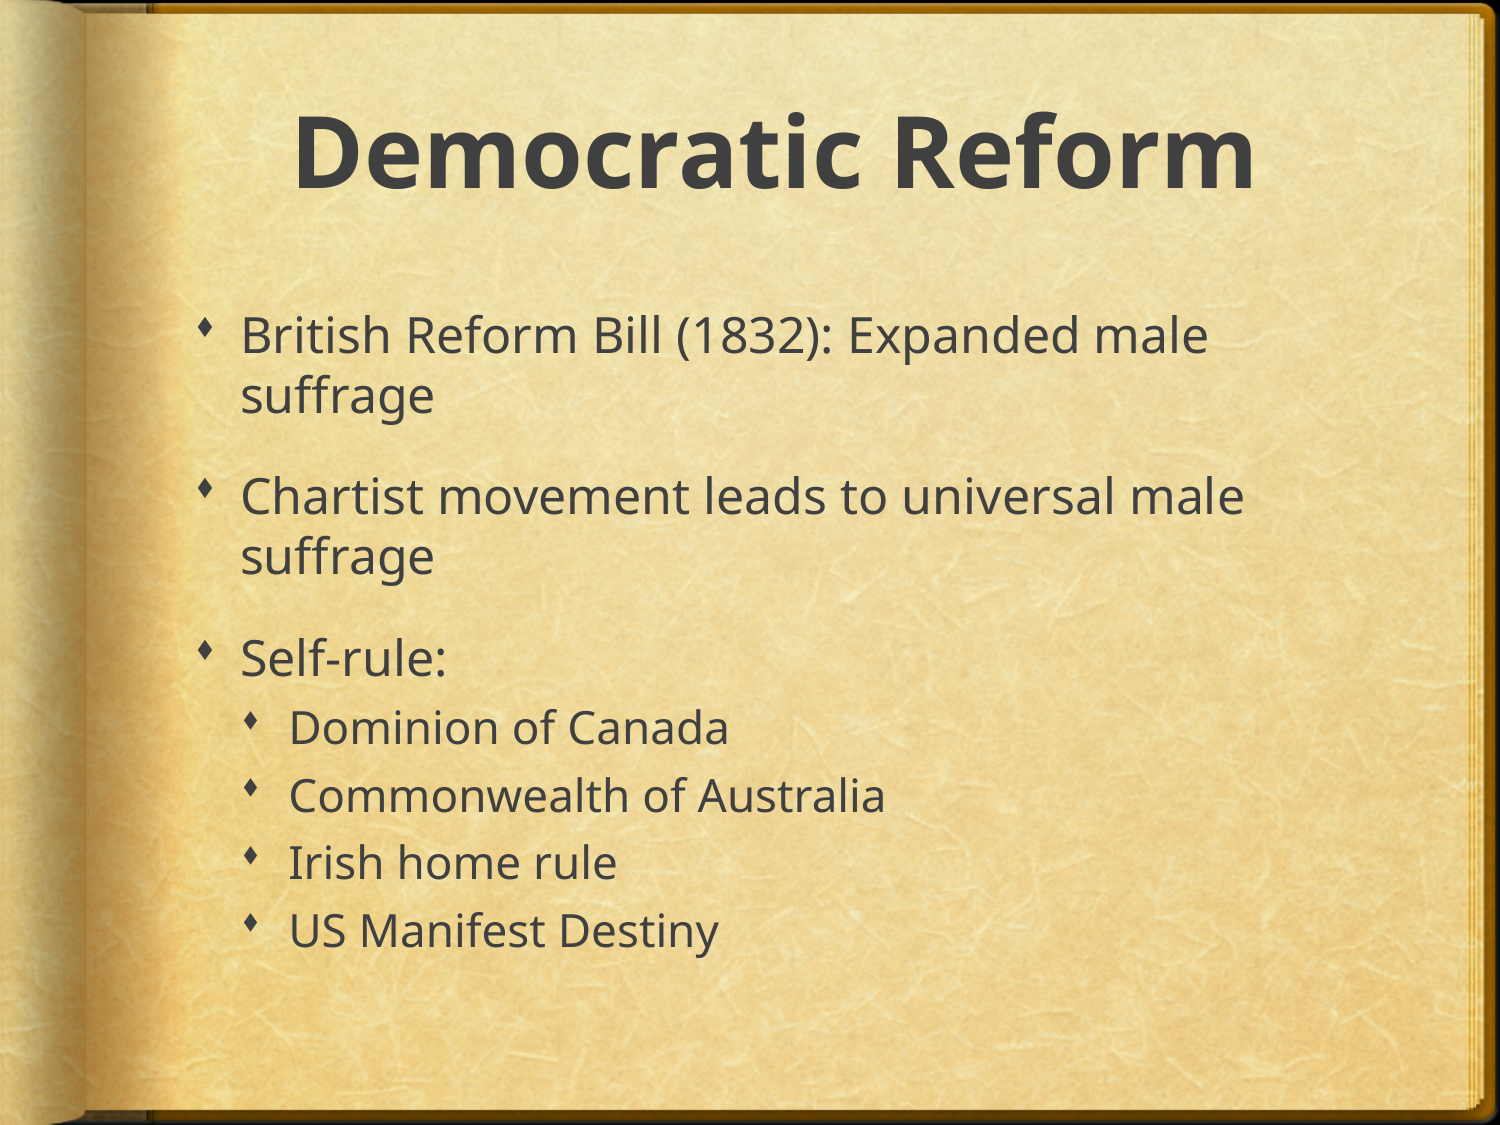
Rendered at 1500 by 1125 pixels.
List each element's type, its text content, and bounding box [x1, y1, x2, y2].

list British Reform Bill (1832): Expanded male suffrage Chartist movement leads to universal male suffrage Self-rule: Dominion of Canada Commonwealth of Australia Irish home rule US Manifest Destiny [178, 295, 1372, 1005]
picture [0, 0, 1500, 1125]
title Democratic Reform [178, 45, 1372, 265]
